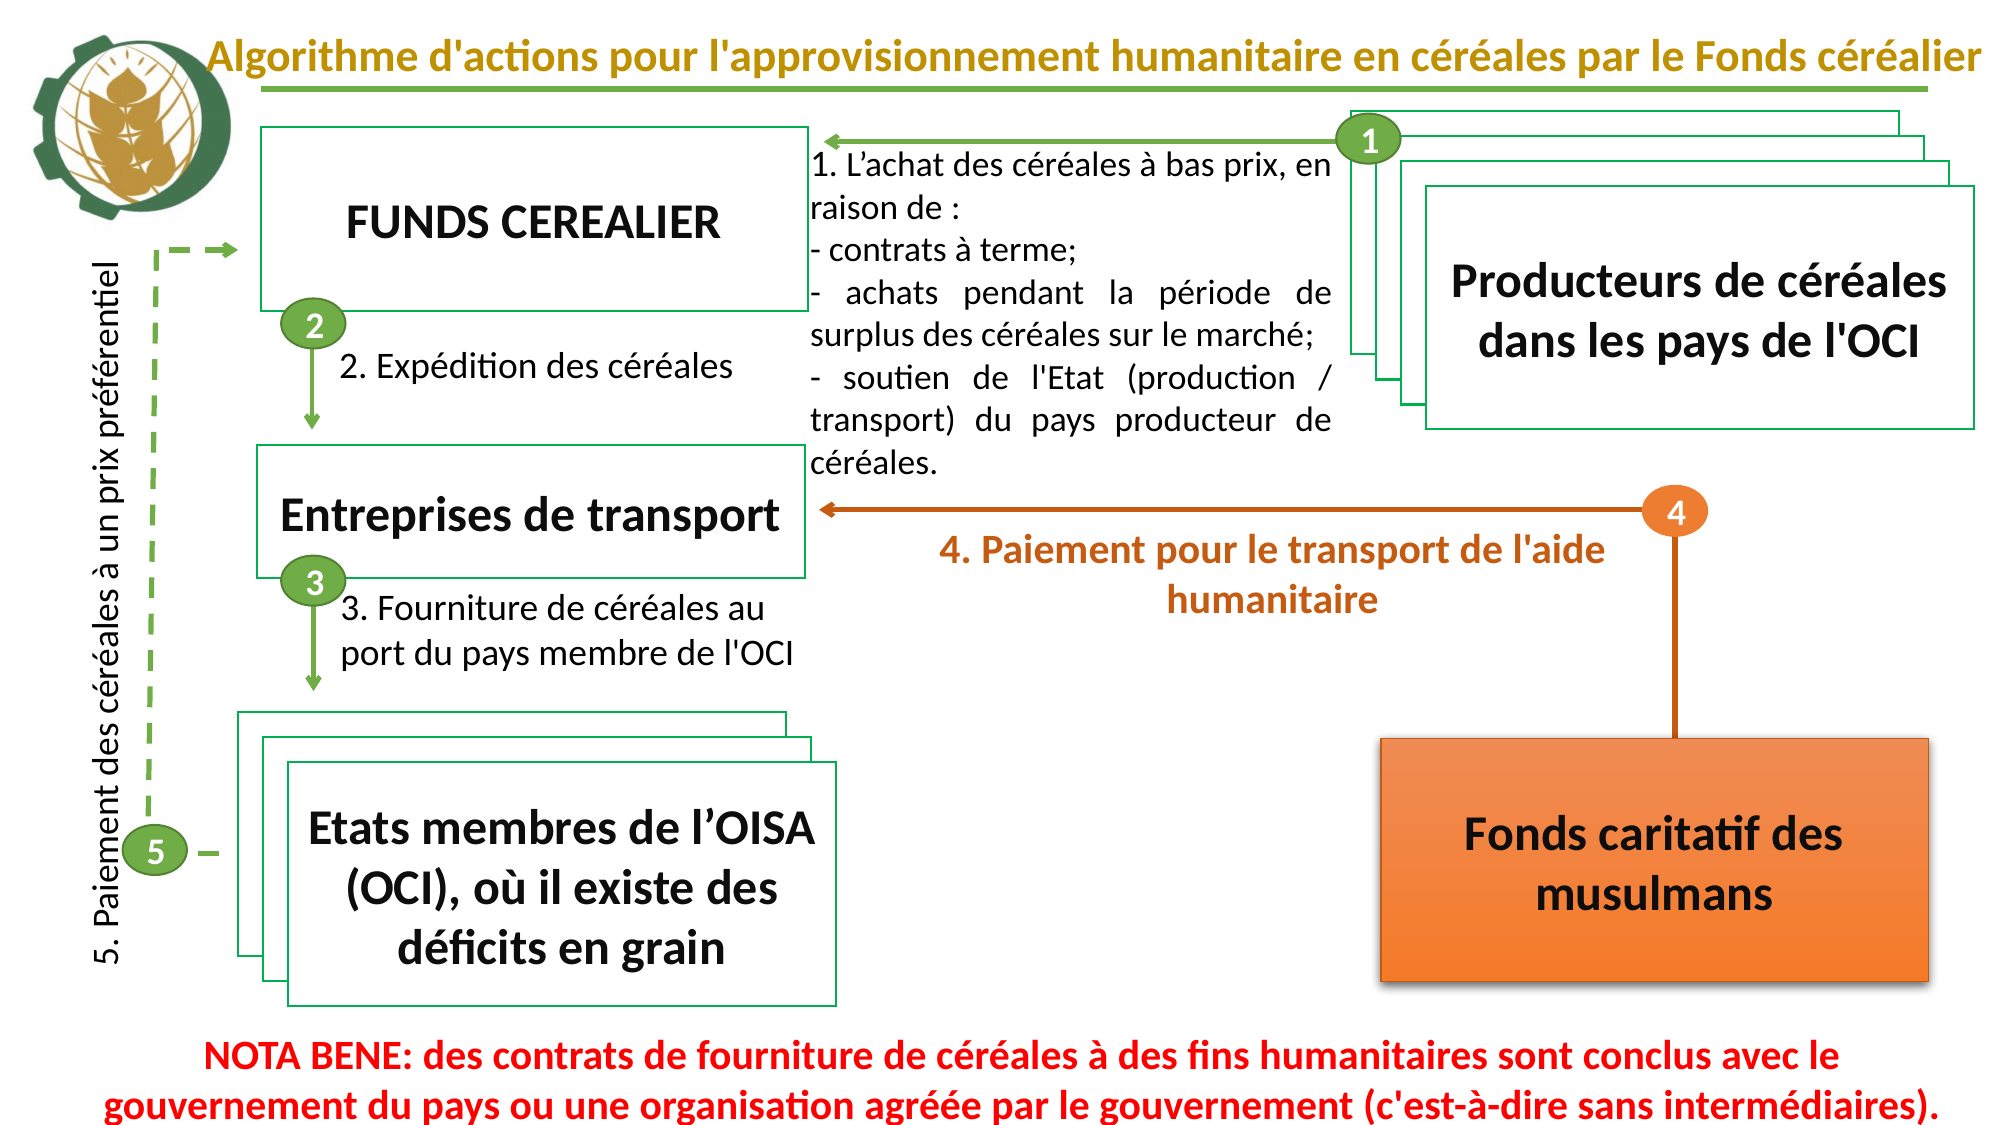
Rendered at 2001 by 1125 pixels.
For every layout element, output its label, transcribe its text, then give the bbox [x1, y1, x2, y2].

text_box 4. Paiement pour le transport de l'aide humanitaire [923, 514, 1622, 629]
text_box 5. Paiement des céréales à un prix préférentiel [73, 244, 133, 981]
text_box [1350, 110, 1900, 135]
text_box Algorithme d'actions pour l'approvisionnement humanitaire en céréales par le Fonds céréalier [262, 17, 2000, 88]
text_box NOTA BENE: des contrats de fourniture de céréales à des fins humanitaires sont conclus avec le gouvernement du pays ou une organisation agréée par le gouvernement (c'est-à-dire sans intermédiaires). [70, 1020, 1974, 1125]
text_box 3. Fourniture de céréales au port du pays membre de l'OCI [325, 575, 819, 680]
text_box Entreprises de transport [256, 444, 806, 579]
text_box 1 [1335, 112, 1402, 165]
text_box [262, 736, 812, 982]
text_box [237, 711, 787, 957]
text_box [1400, 160, 1950, 406]
text_box 4 [1641, 484, 1709, 537]
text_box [147, 249, 157, 853]
text_box 5 [121, 824, 188, 876]
text_box [1350, 161, 1375, 355]
text_box Etats membres de l’OISA (OCI), où il existe des déficits en grain [287, 761, 837, 1007]
text_box 3 [280, 554, 347, 607]
text_box FUNDS CEREALIER [260, 126, 809, 312]
text_box 2 [280, 297, 347, 350]
text_box 2. Expédition des céréales [324, 333, 818, 394]
text_box [1375, 135, 1925, 381]
text_box 1. L’achat des céréales à bas prix, en raison de : - contrats à terme; - achats pendant la période de surplus des céréales sur le marché; - soutien de l'Etat (production / transport) du pays producteur de céréales. [795, 131, 1348, 489]
picture [0, 0, 262, 244]
text_box Producteurs de céréales dans les pays de l'OCI [1425, 185, 1975, 430]
text_box Fonds caritatif des musulmans [1380, 738, 1929, 982]
